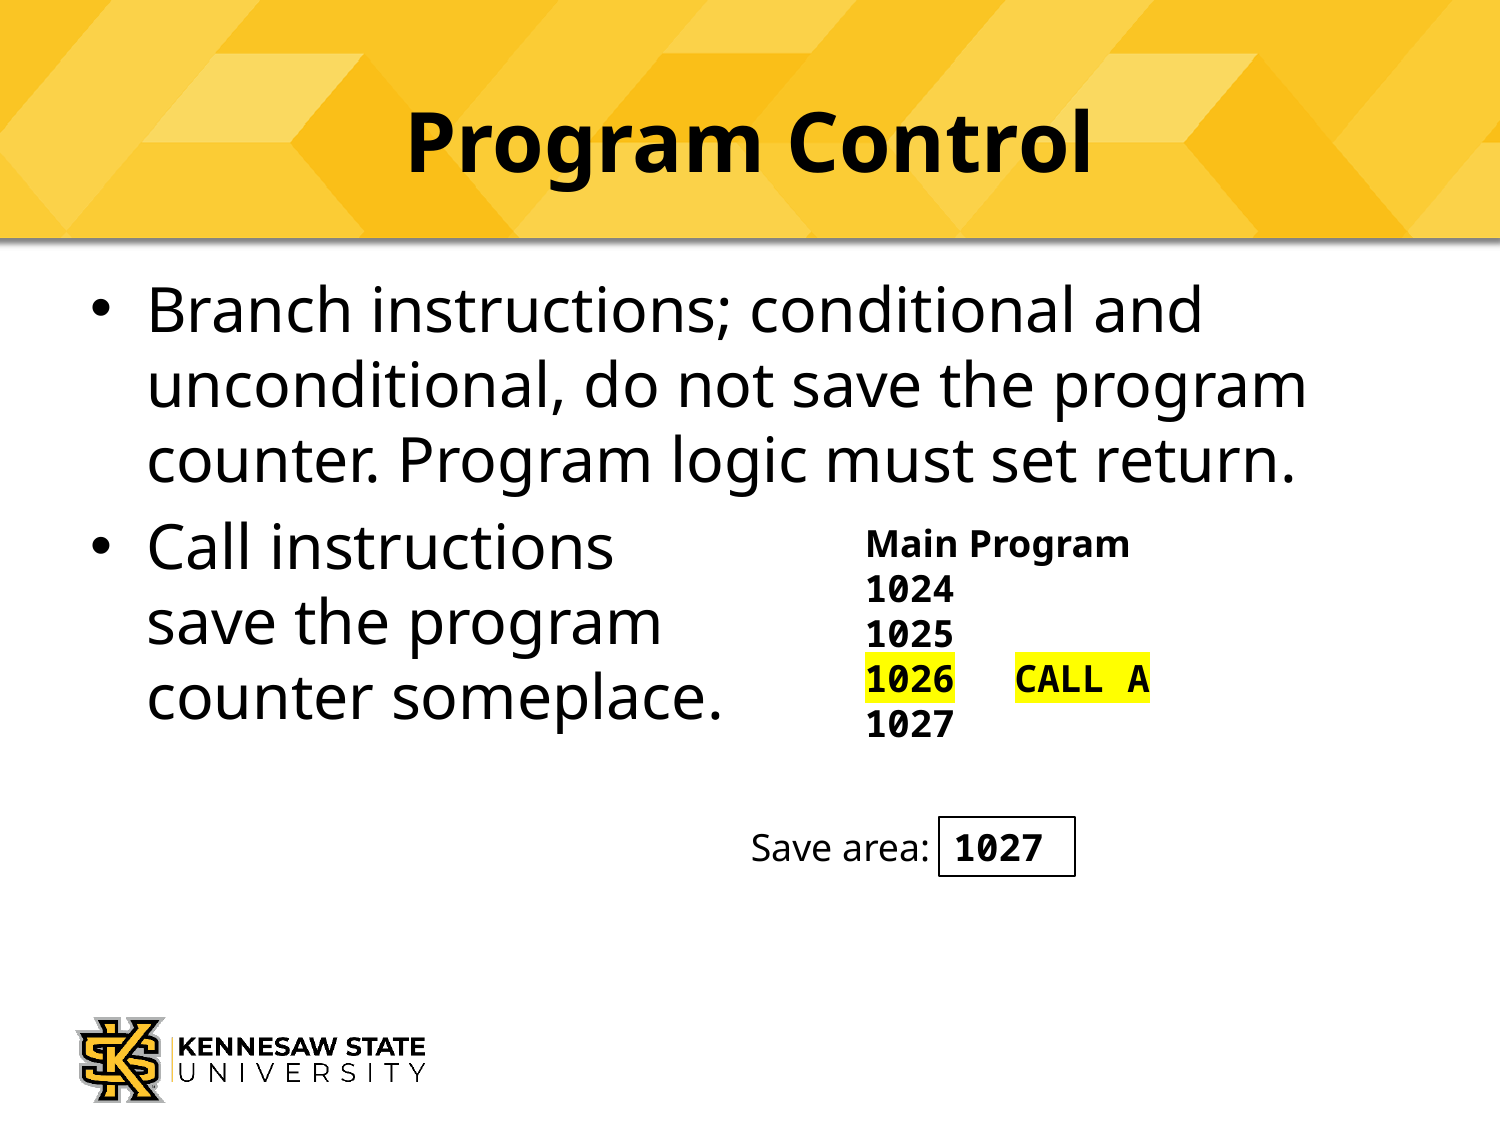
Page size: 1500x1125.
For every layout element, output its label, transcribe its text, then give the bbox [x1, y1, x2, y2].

text_box 1027 [964, 816, 1075, 877]
title Program Control [75, 45, 1425, 233]
picture [0, 0, 1500, 251]
picture [75, 1017, 425, 1103]
text_box Main Program 1024 1025 1026 CALL A 1027 [849, 512, 1250, 753]
text_box Save area: [736, 816, 964, 877]
list Branch instructions; conditional and unconditional, do not save the program counter. Program logic must set return. Call instructions save the program counter someplace. [75, 262, 1425, 1005]
